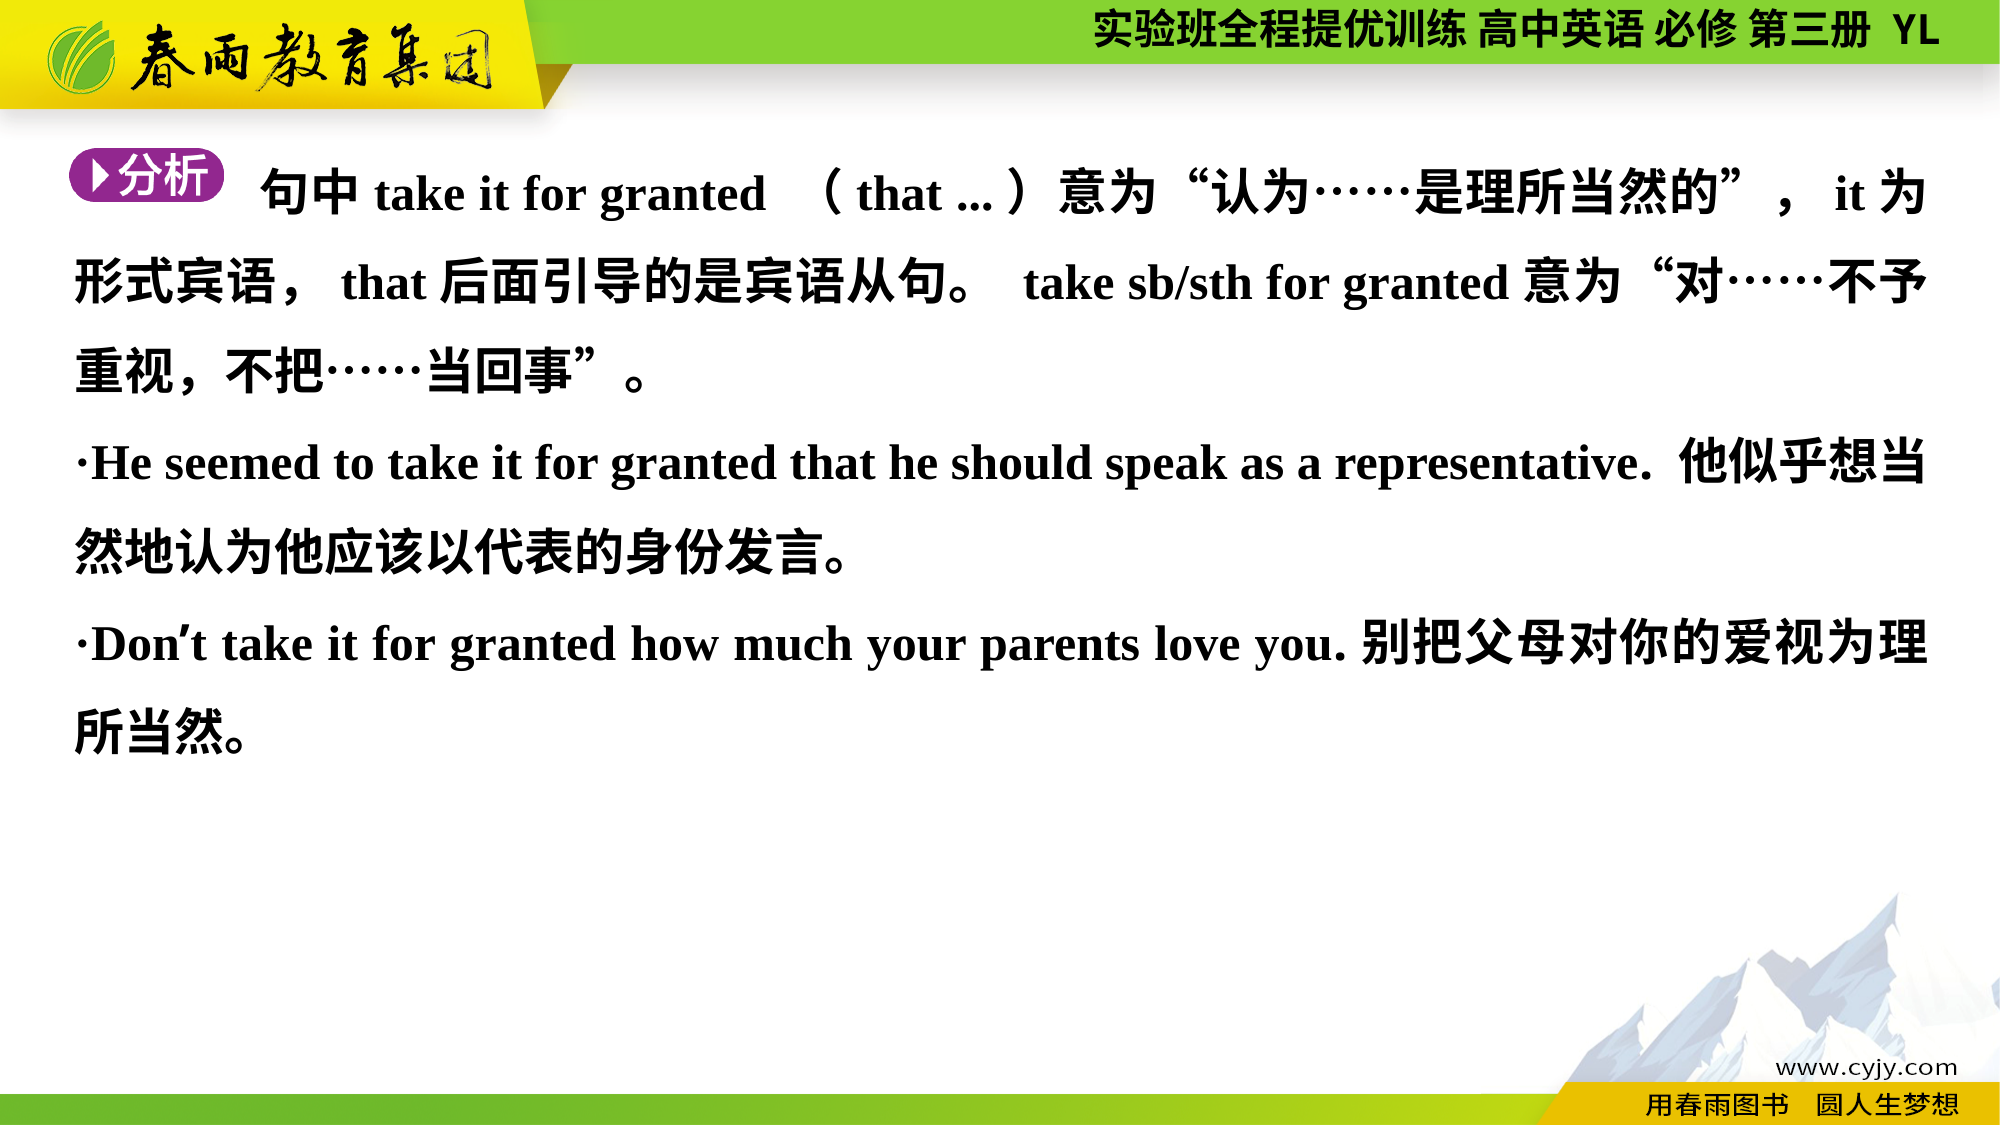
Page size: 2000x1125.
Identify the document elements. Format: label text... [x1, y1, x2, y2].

list 句中take it for granted （that ...）意为“认为……是理所当然的”，it为形式宾语，that后面引导的是宾语从句。 take sb/sth for granted意为“对……不予重视，不把……当回事”。 ·He seemed to take it for granted that he should speak as a representative. 他似乎想当然地认为他应该以代表的身份发言。 ·Don’t take it for granted how much your parents love you.别把父母对你的爱视为理所当然。 [59, 122, 1944, 774]
picture [0, 0, 2000, 1125]
